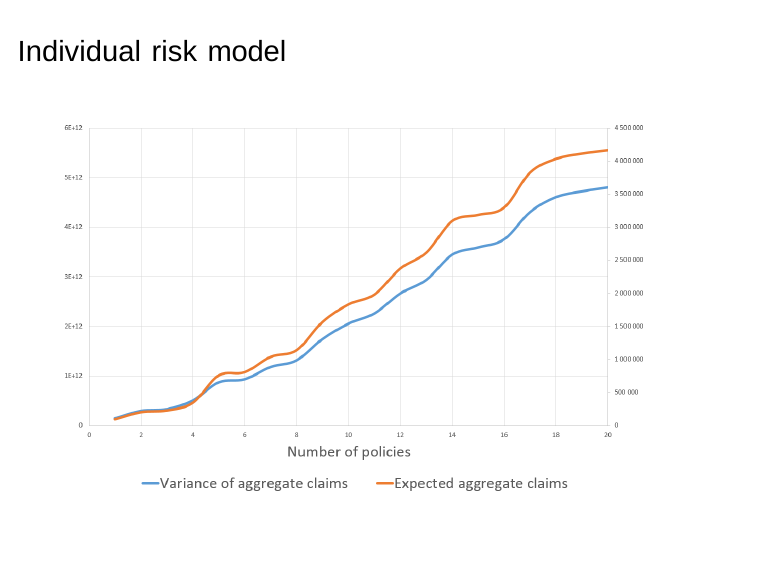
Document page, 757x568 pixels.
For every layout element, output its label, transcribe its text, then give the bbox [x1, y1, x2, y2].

text_box Individual risk model [15, 29, 291, 68]
picture [64, 125, 643, 491]
